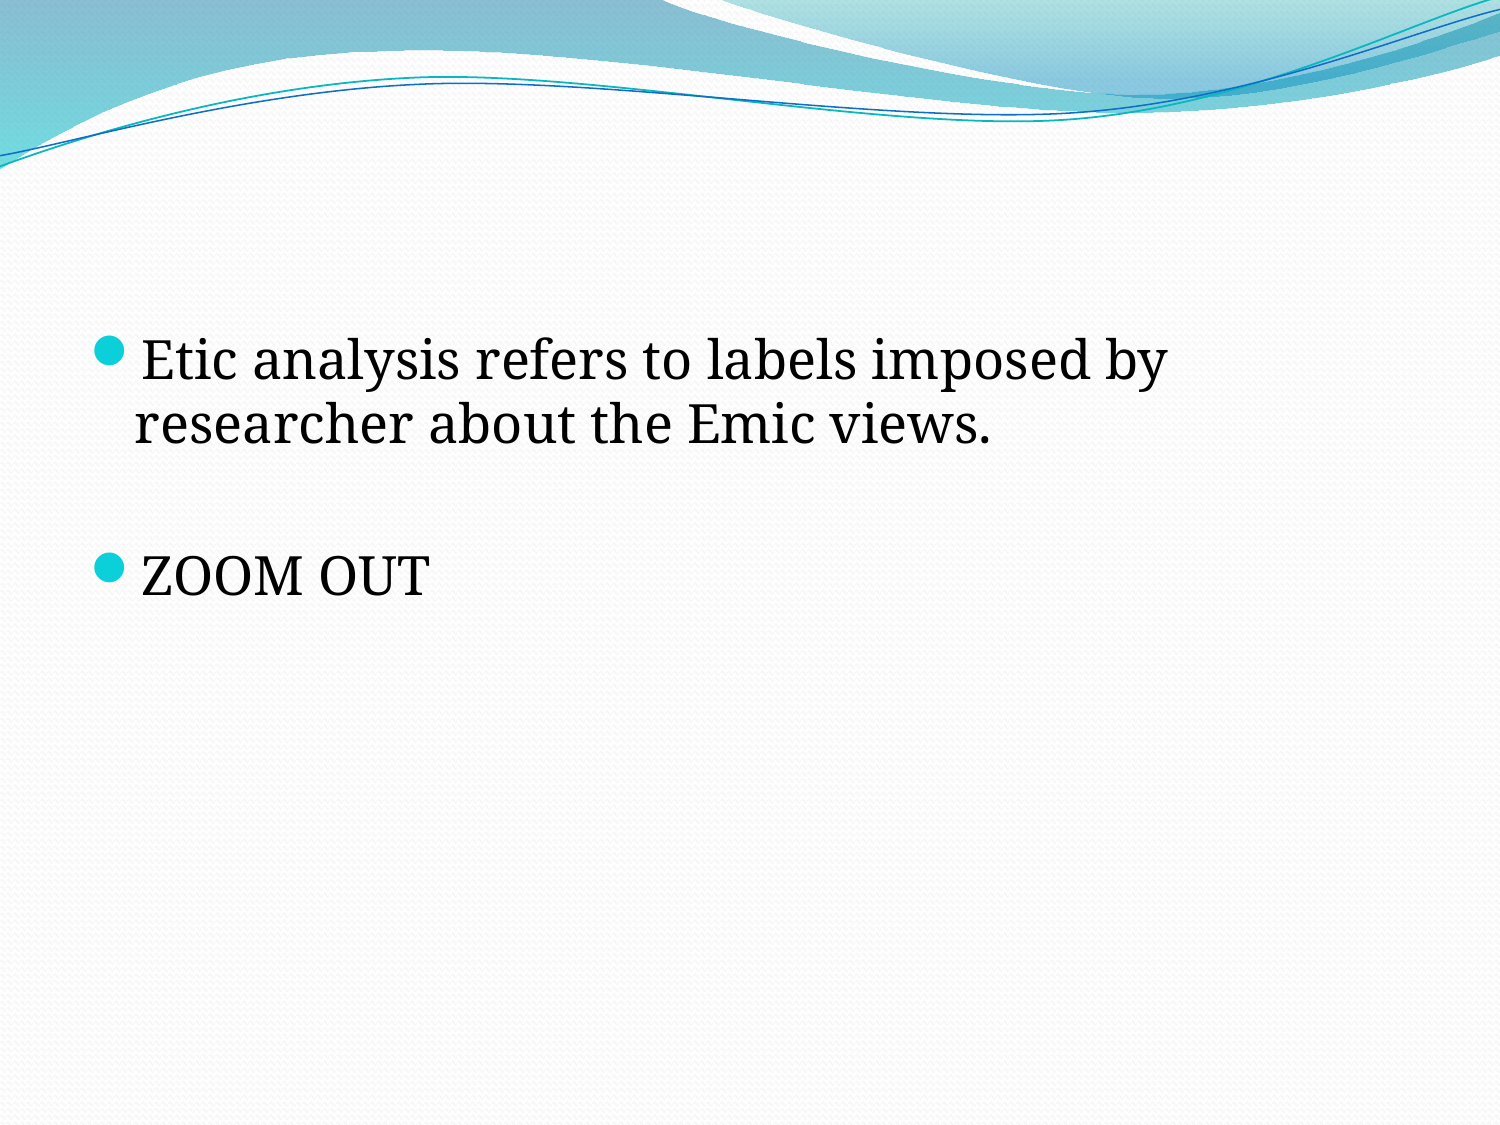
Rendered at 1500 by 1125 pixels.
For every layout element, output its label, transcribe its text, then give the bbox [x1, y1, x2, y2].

list Etic analysis refers to labels imposed by researcher about the Emic views. ZOOM OUT [74, 317, 1426, 1038]
